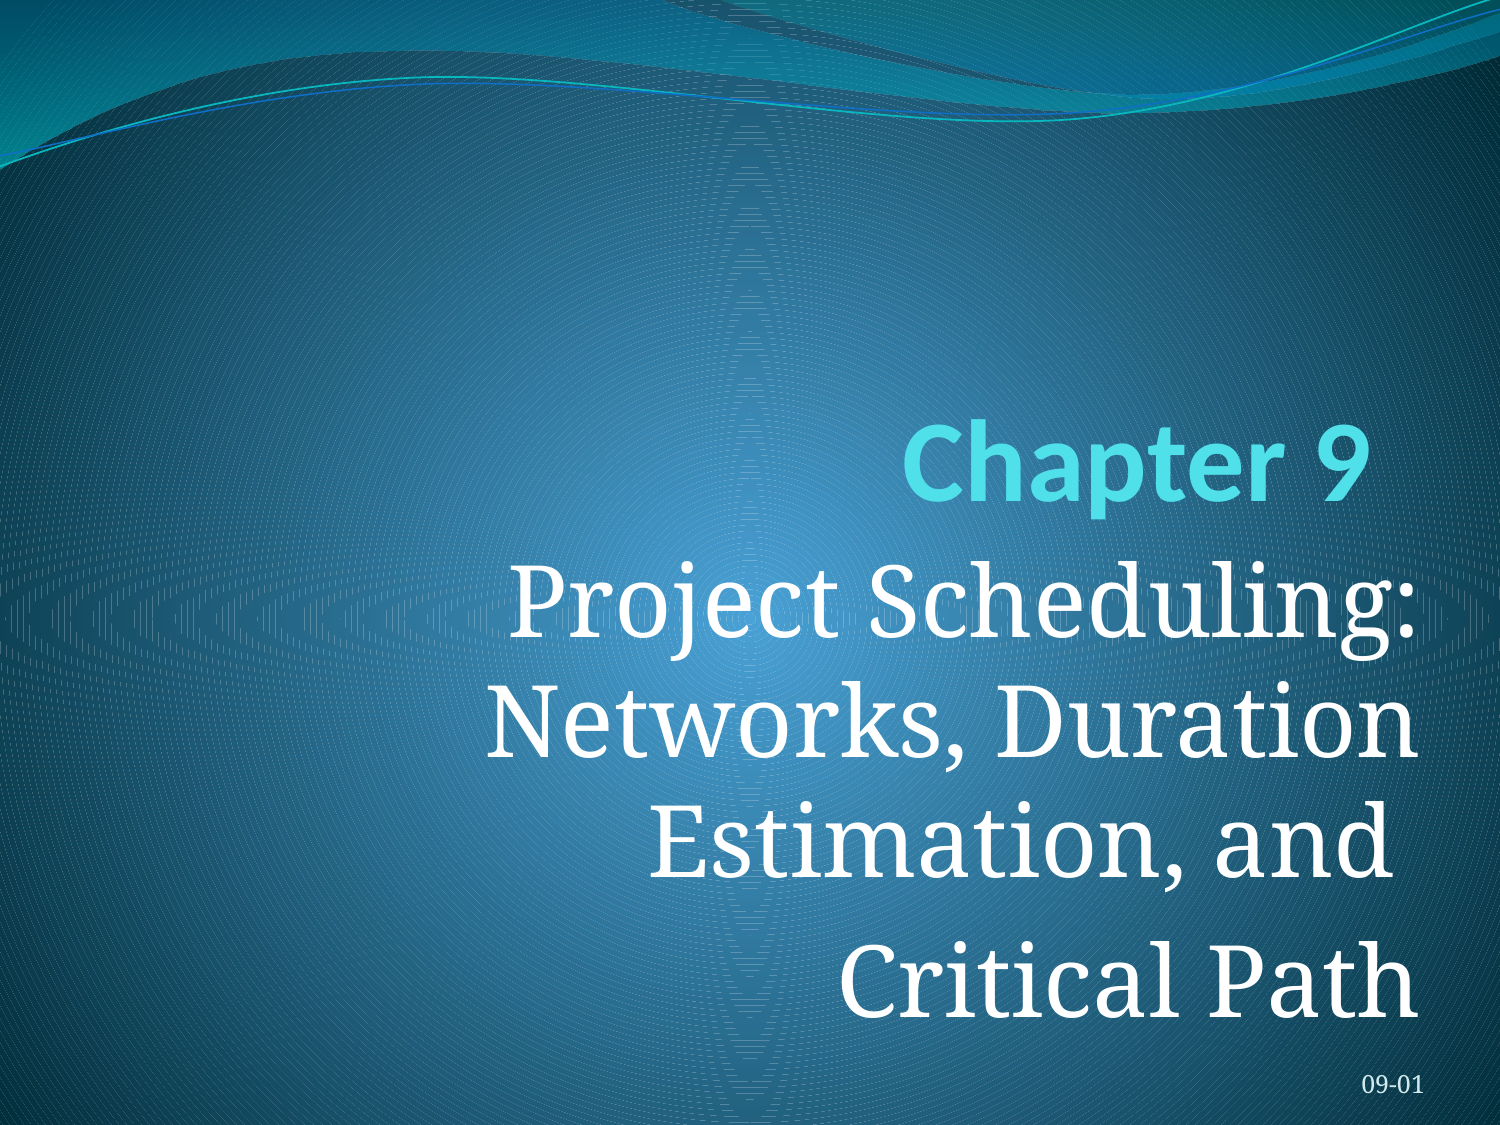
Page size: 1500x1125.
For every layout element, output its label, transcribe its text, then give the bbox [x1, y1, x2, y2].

subtitle Project Scheduling: Networks, Duration Estimation, and Critical Path [87, 529, 1426, 1001]
title Chapter 9 [87, 224, 1376, 526]
slide_number 09-01 [1299, 1042, 1425, 1103]
